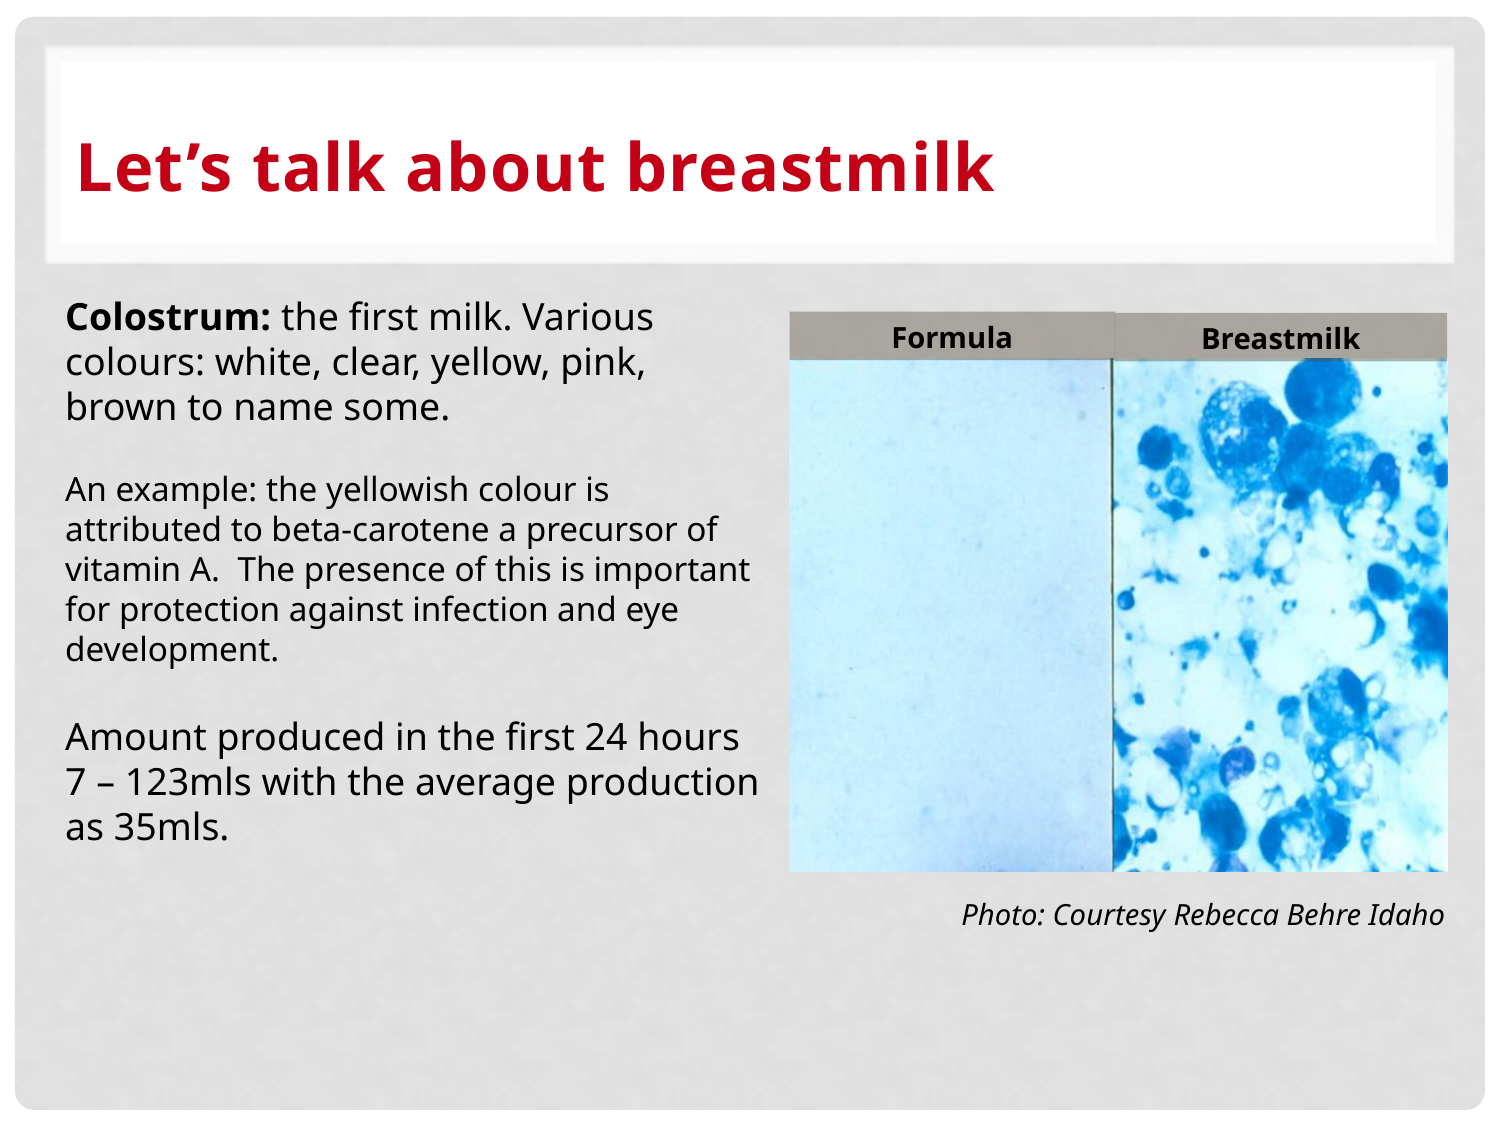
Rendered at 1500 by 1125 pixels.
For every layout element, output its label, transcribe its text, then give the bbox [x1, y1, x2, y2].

text_box Let’s talk about breastmilk [61, 117, 1012, 212]
text_box Colostrum: the first milk. Various colours: white, clear, yellow, pink, brown to name some. An example: the yellowish colour is attributed to beta-carotene a precursor of vitamin A. The presence of this is important for protection against infection and eye development. Amount produced in the first 24 hours 7 – 123mls with the average production as 35mls. [50, 285, 778, 891]
picture [789, 358, 1448, 872]
text_box Formula [789, 311, 1116, 358]
text_box Photo: Courtesy Rebecca Behre Idaho [777, 871, 1460, 939]
text_box Breastmilk [1114, 312, 1448, 358]
